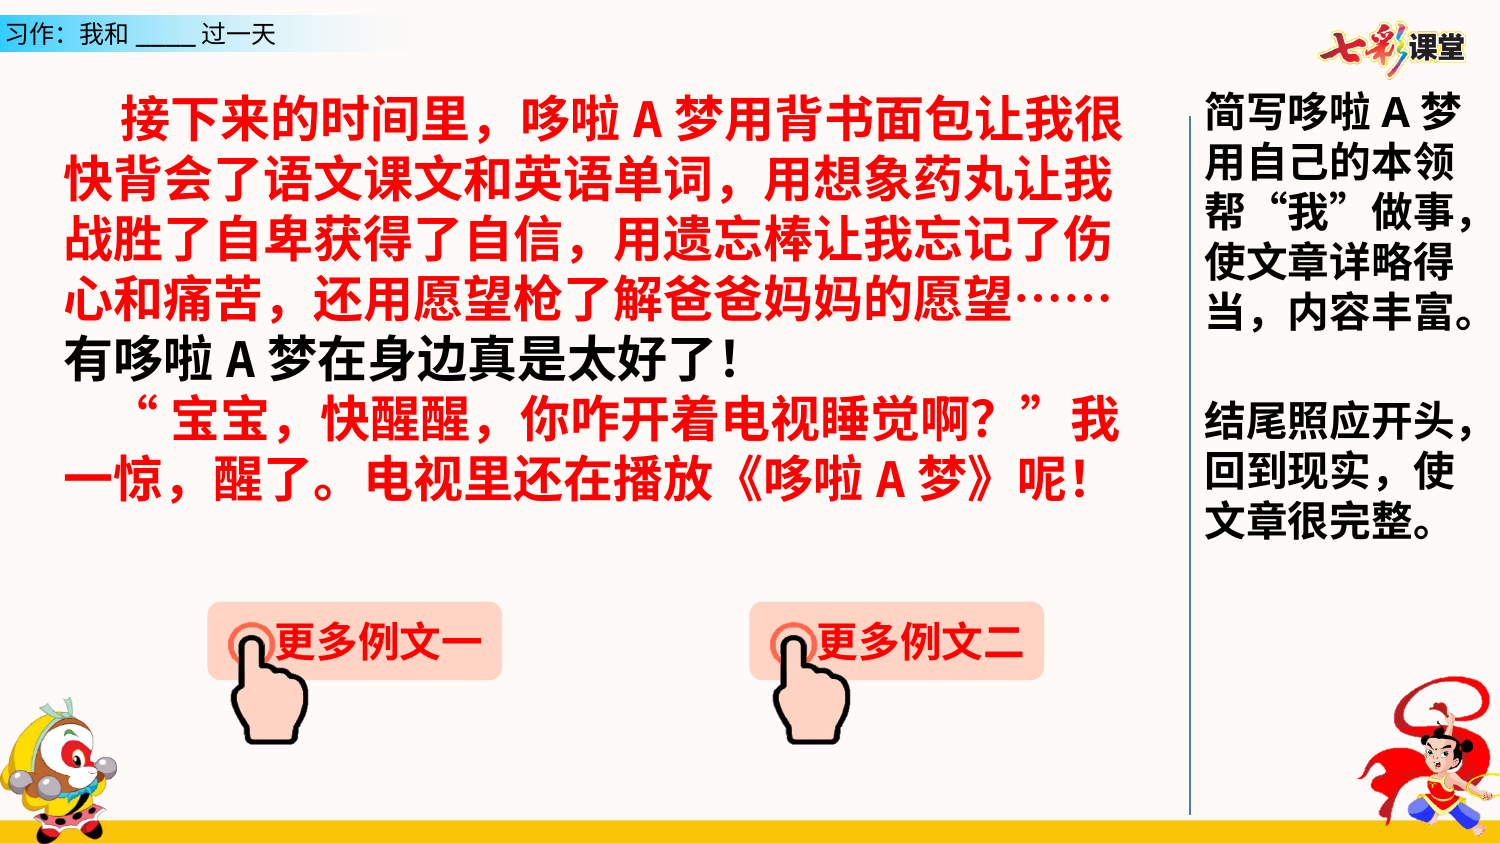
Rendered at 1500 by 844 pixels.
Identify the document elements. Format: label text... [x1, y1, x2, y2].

picture [1316, 20, 1468, 78]
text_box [194, 601, 503, 749]
picture [0, 697, 117, 844]
picture [1350, 668, 1500, 844]
text_box 简写哆啦A梦用自己的本领帮“我”做事，使文章详略得当，内容丰富。 [1189, 78, 1481, 344]
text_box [736, 601, 1045, 749]
text_box 结尾照应开头，回到现实，使文章很完整。 [1195, 387, 1481, 552]
text_box 接下来的时间里，哆啦A梦用背书面包让我很快背会了语文课文和英语单词，用想象药丸让我战胜了自卑获得了自信，用遗忘棒让我忘记了伤心和痛苦，还用愿望枪了解爸爸妈妈的愿望……有哆啦A梦在身边真是太好了！ “宝宝，快醒醒，你咋开着电视睡觉啊？”我一惊，醒了。电视里还在播放《哆啦A梦》呢！ [48, 80, 1161, 515]
